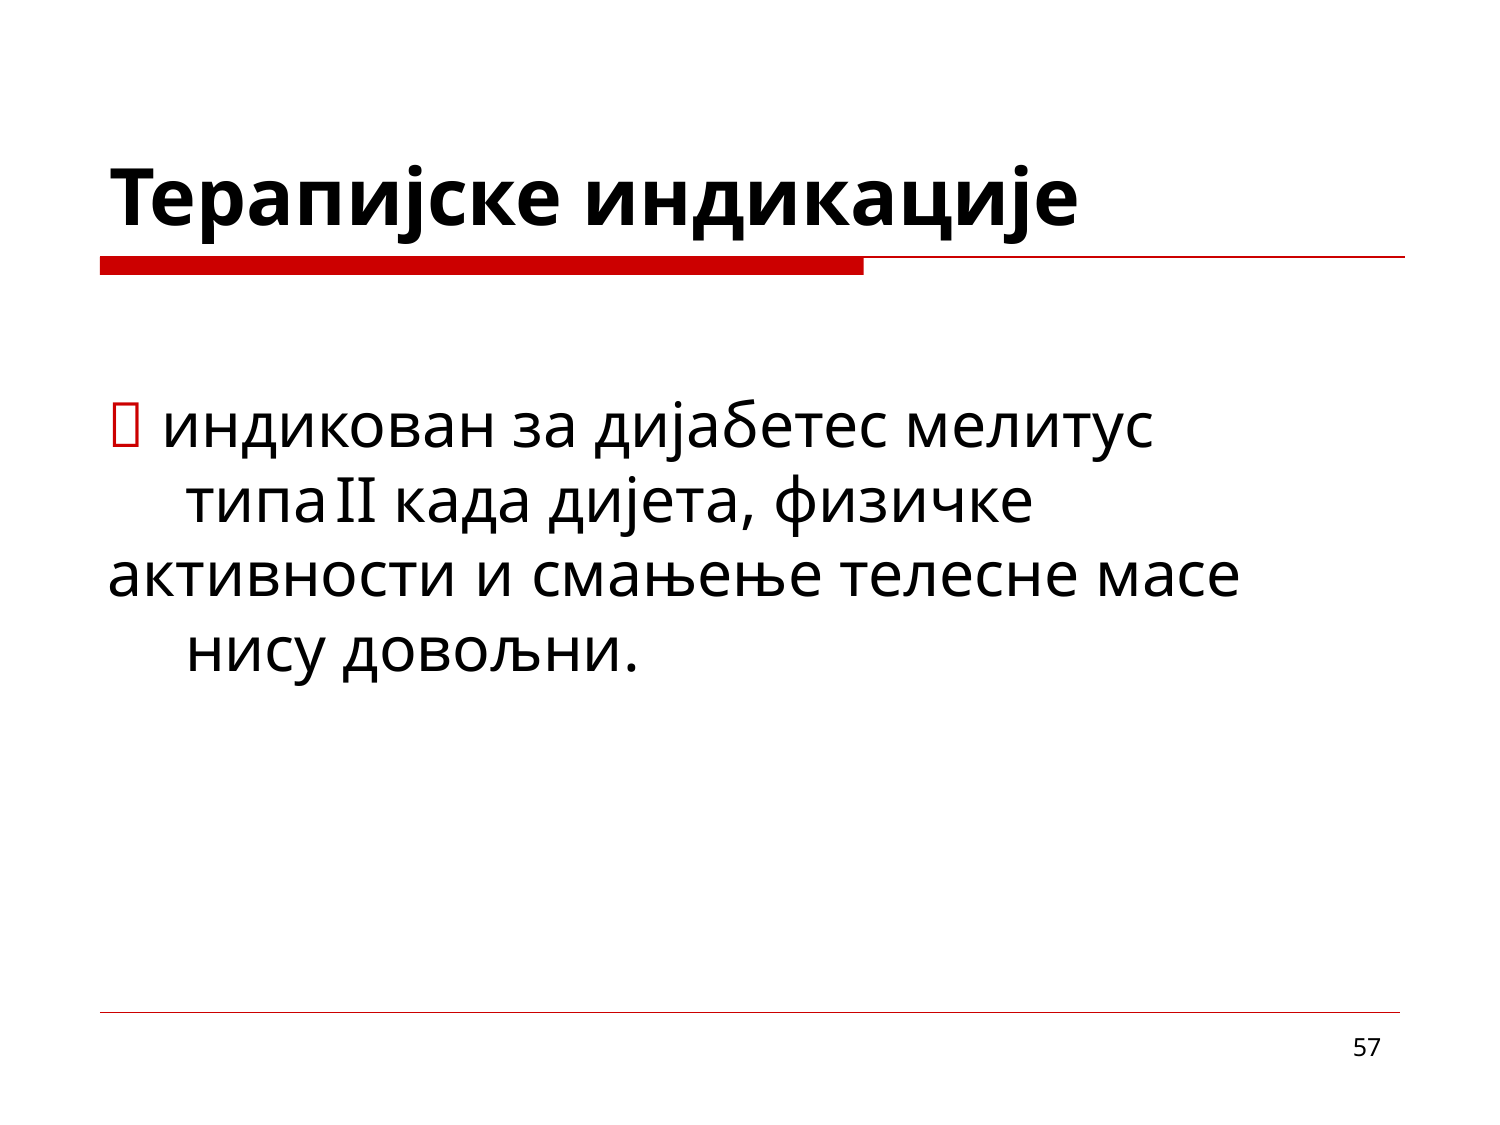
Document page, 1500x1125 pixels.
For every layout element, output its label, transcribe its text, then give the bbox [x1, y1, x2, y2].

slide_number 57 [1348, 1029, 1390, 1125]
title Терапијске индикације [107, 144, 1185, 335]
text_box  индикован за дијабетес мелитус типа II када дијета, физичке активности и смањење телесне масе нису довољни. [105, 382, 1389, 685]
